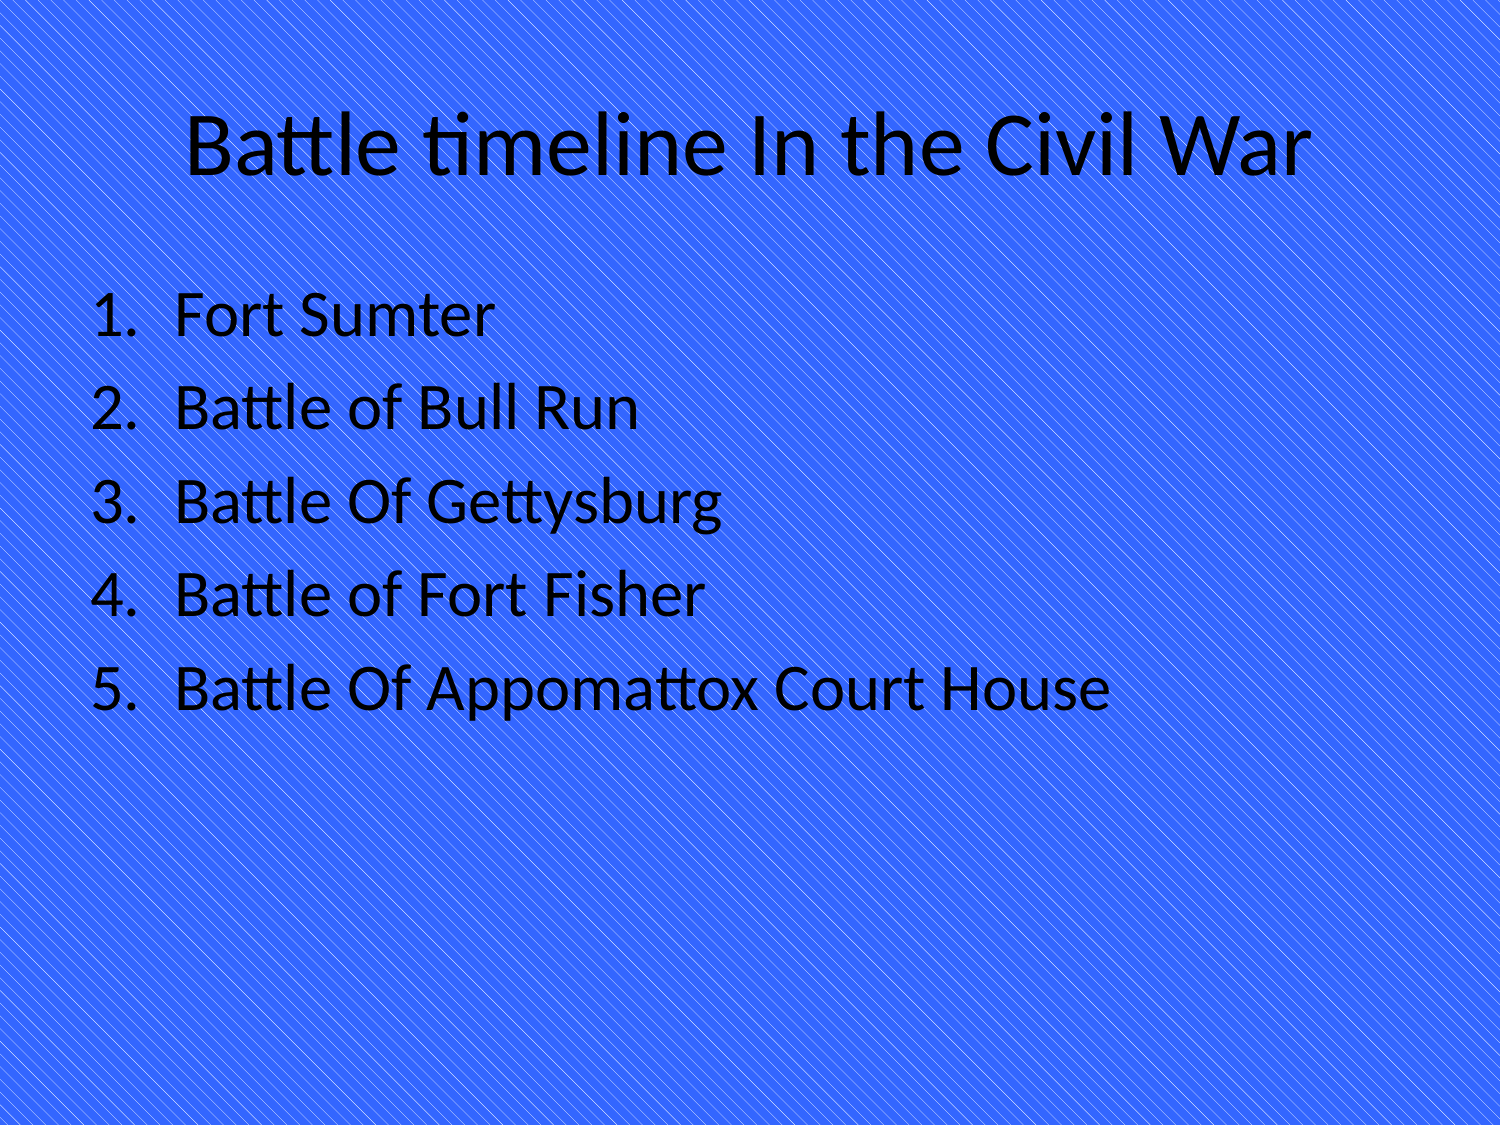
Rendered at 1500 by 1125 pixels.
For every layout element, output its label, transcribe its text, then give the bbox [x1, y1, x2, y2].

title Battle timeline In the Civil War [75, 45, 1425, 233]
list Fort Sumter Battle of Bull Run Battle Of Gettysburg Battle of Fort Fisher Battle Of Appomattox Court House [75, 262, 1425, 1005]
